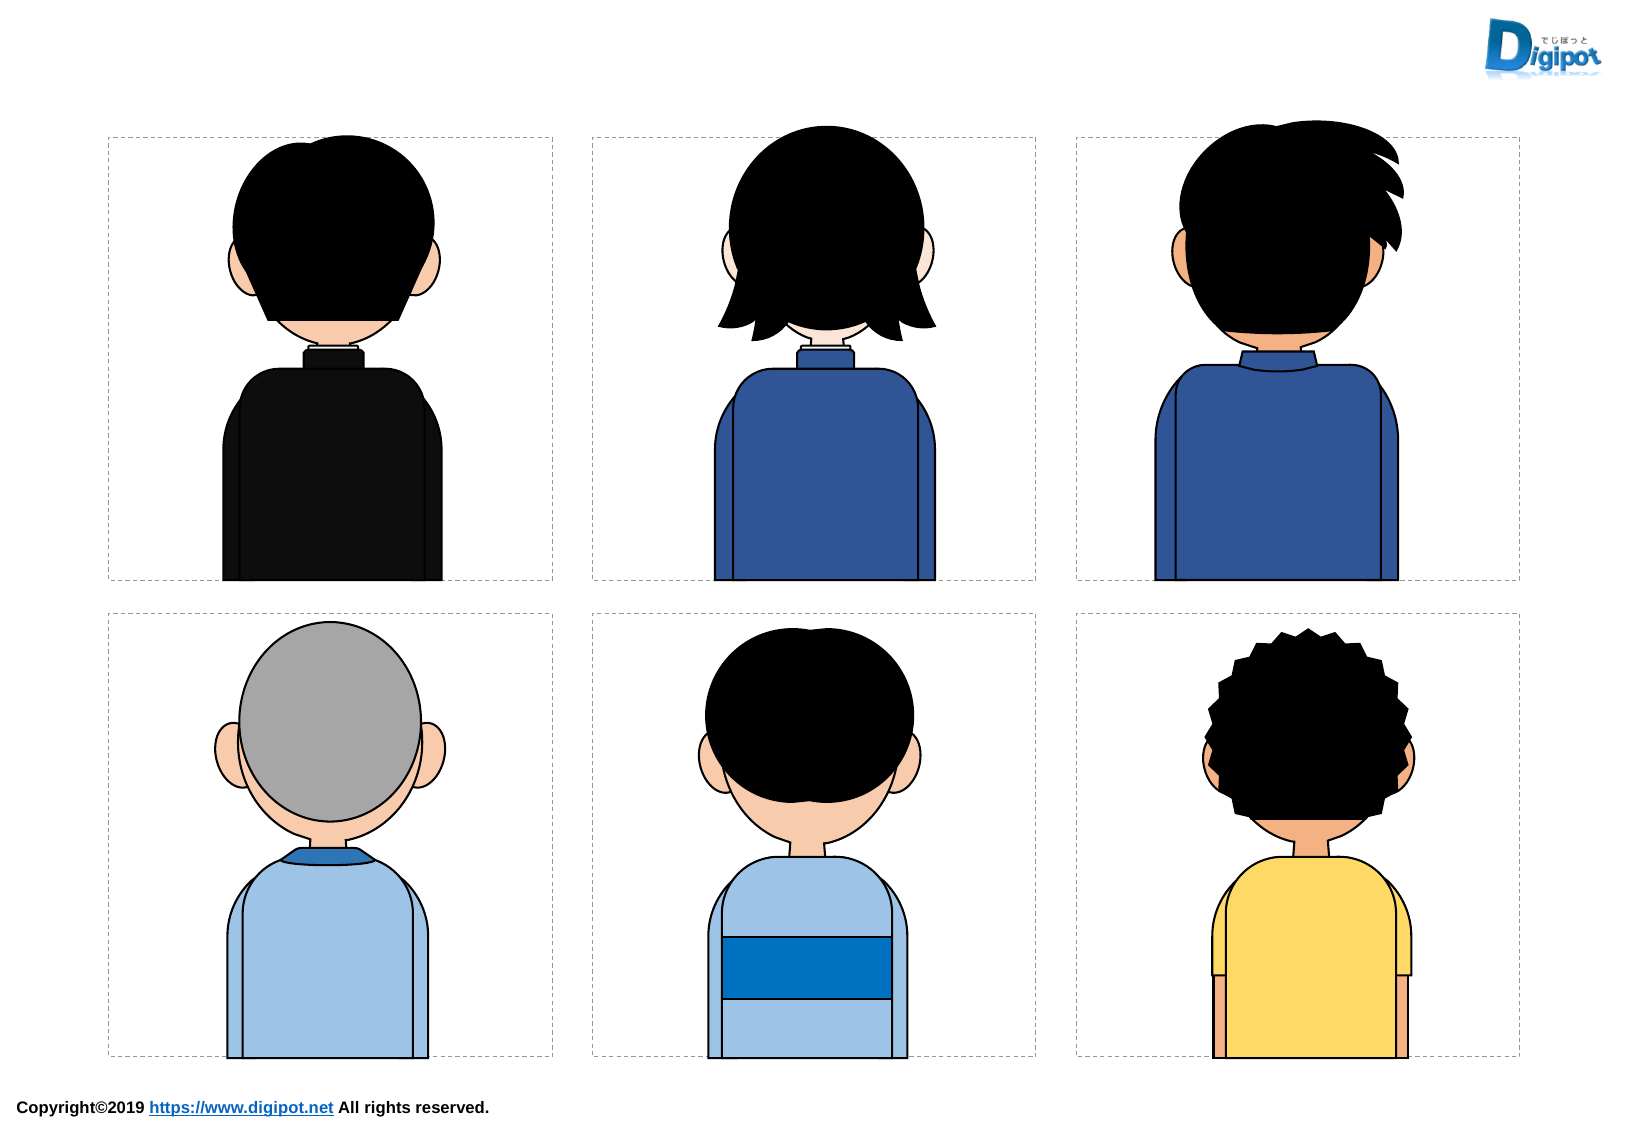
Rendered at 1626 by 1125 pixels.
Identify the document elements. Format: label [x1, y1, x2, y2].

text_box [699, 629, 920, 1059]
text_box [216, 621, 445, 1059]
text_box [1203, 629, 1414, 1059]
text_box [1155, 121, 1403, 580]
text_box [715, 126, 936, 581]
picture [1485, 18, 1602, 82]
text_box [223, 136, 442, 581]
